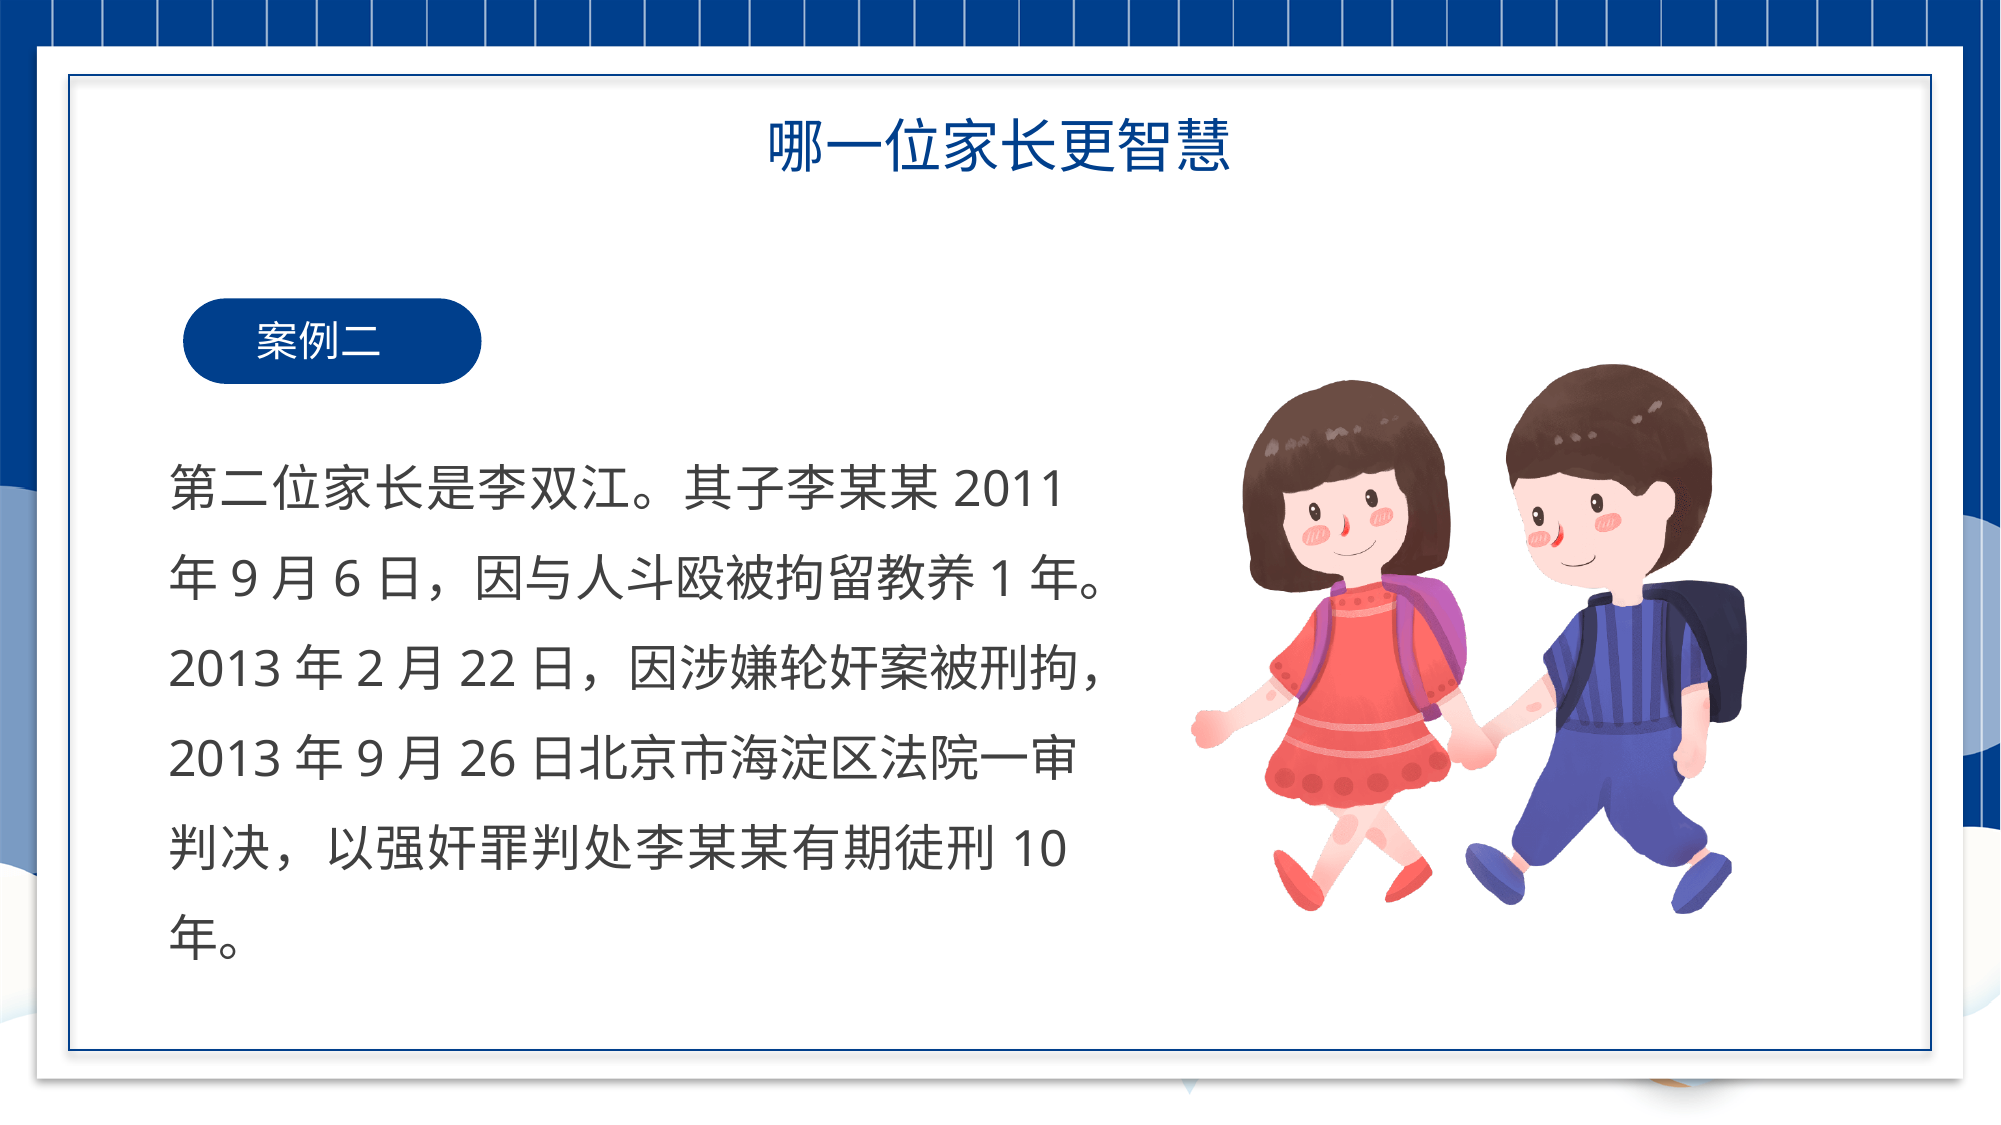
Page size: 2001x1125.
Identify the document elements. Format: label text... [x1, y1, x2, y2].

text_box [183, 298, 482, 384]
text_box 第二位家长是李双江。其子李某某2011年9月6日，因与人斗殴被拘留教养1年。2013年2月22日，因涉嫌轮奸案被刑拘，2013年9月26日北京市海淀区法院一审判决，以强奸罪判处李某某有期徒刑10年。 [153, 419, 1077, 975]
text_box 哪一位家长更智慧 [724, 101, 1276, 186]
picture [0, 0, 2001, 1125]
